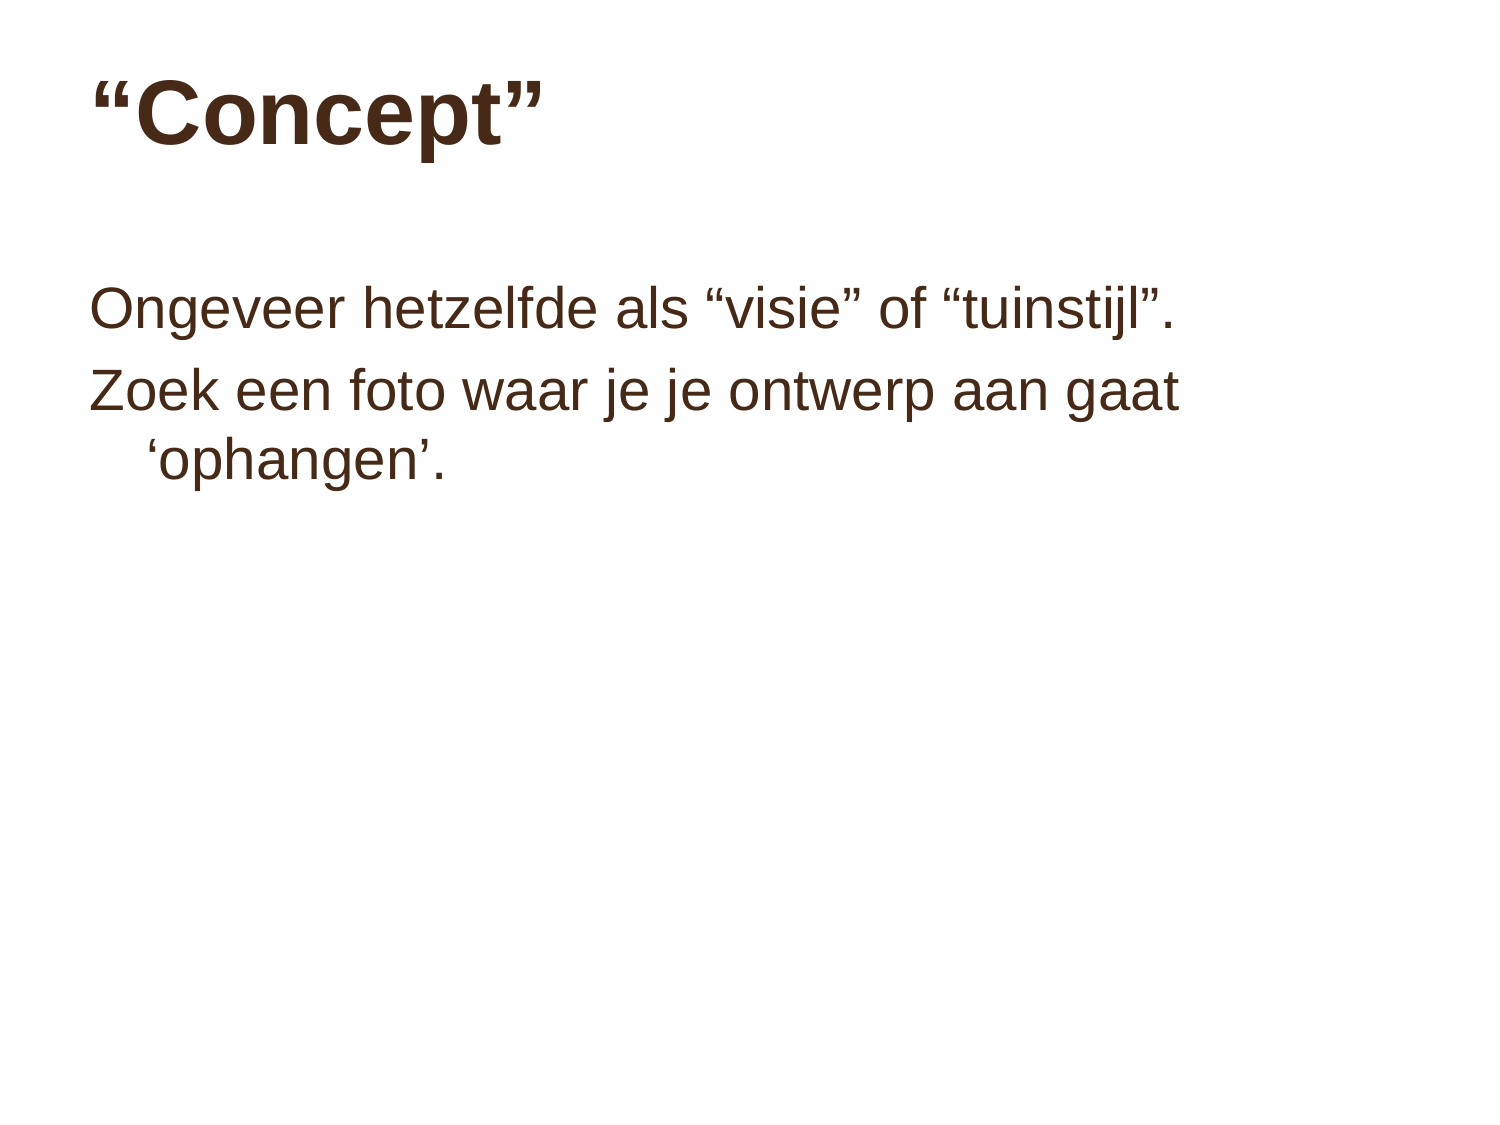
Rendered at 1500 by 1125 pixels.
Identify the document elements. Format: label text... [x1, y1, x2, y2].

list Ongeveer hetzelfde als “visie” of “tuinstijl”. Zoek een foto waar je je ontwerp aan gaat ‘ophangen’. [75, 262, 1425, 1005]
title “Concept” [75, 45, 1425, 233]
